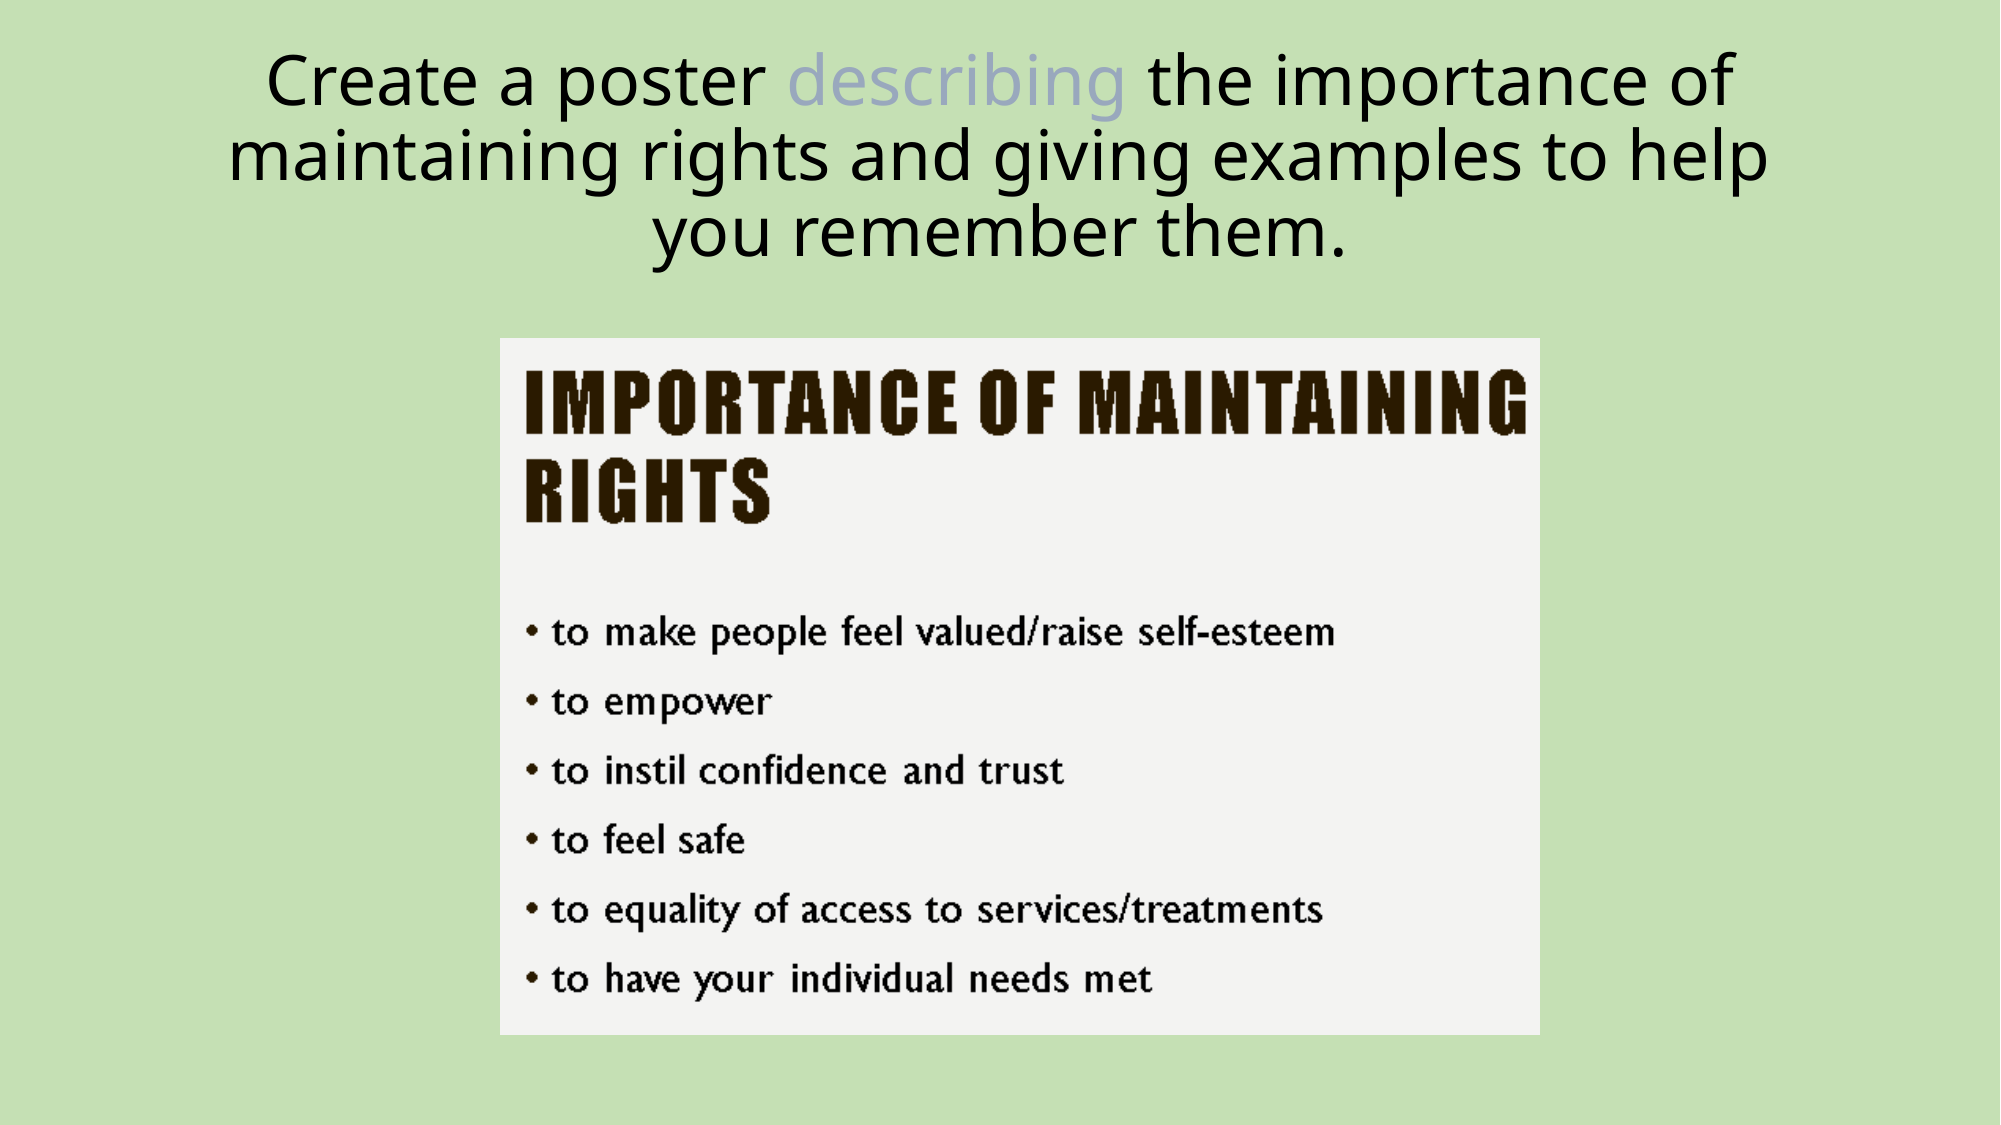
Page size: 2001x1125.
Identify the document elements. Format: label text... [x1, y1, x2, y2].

title Create a poster describing the importance of maintaining rights and giving examples to help you remember them. [165, 35, 1836, 281]
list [500, 338, 1540, 1035]
